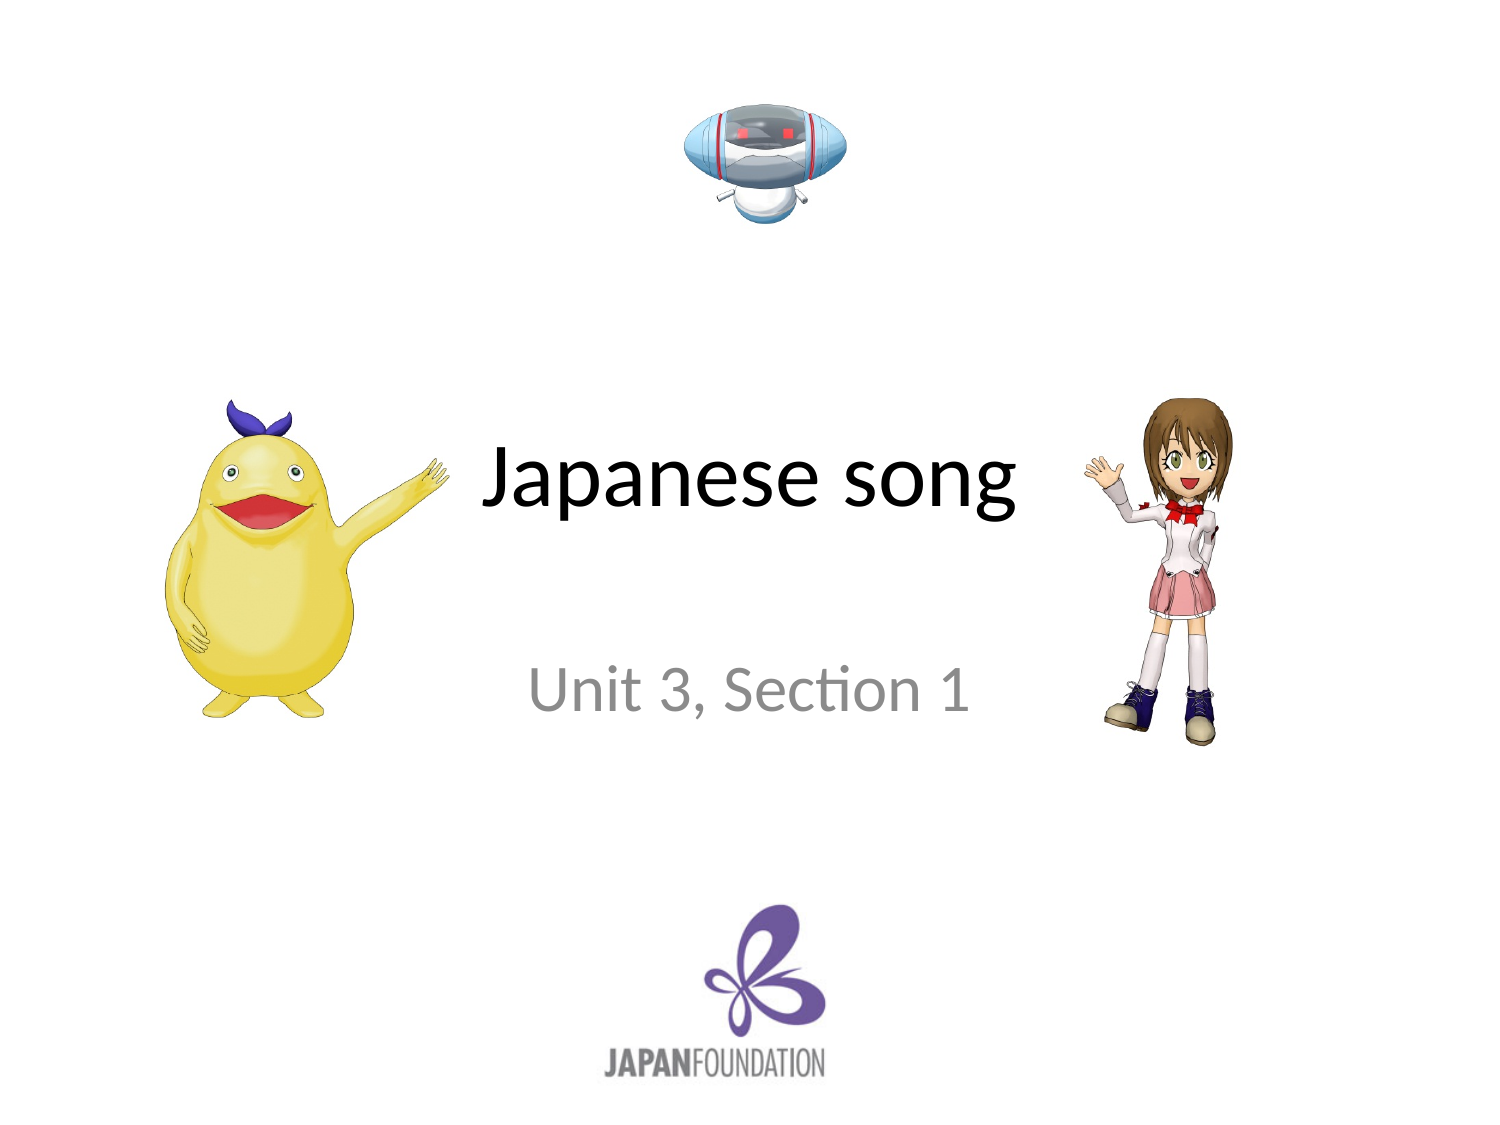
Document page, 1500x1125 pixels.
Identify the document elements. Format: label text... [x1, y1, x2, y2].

subtitle Unit 3, Section 1 [225, 637, 1275, 925]
picture [631, 63, 897, 241]
title Japanese song [112, 349, 1388, 591]
picture [879, 361, 1465, 752]
picture [596, 893, 836, 1090]
picture [0, 380, 529, 733]
